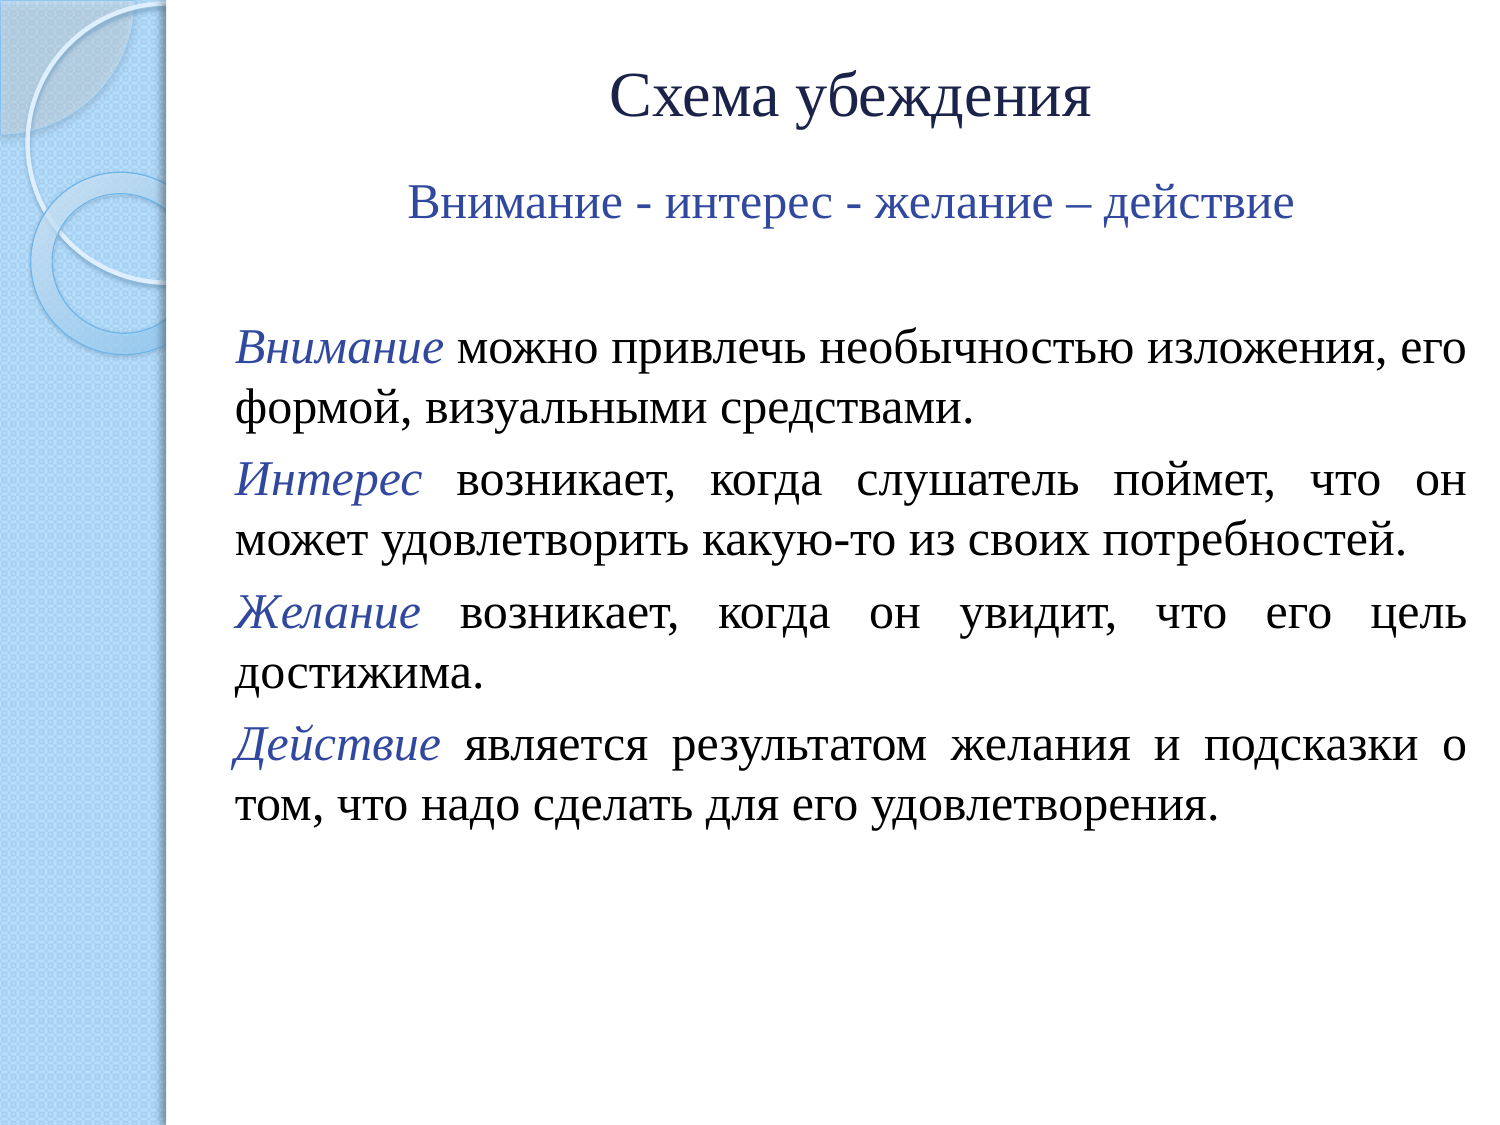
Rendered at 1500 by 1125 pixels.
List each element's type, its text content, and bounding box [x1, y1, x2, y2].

list Внимание - интерес - желание – действие Внимание можно привлечь необычностью изложения, его формой, визуальными средствами. Интерес возникает, когда слушатель поймет, что он может удовлетворить какую-то из своих потребностей. Желание возникает, когда он увидит, что его цель достижима. Действие является результатом желания и подсказки о том, что надо сделать для его удовлетворения. [206, 160, 1483, 1094]
title Схема убеждения [235, 45, 1466, 138]
